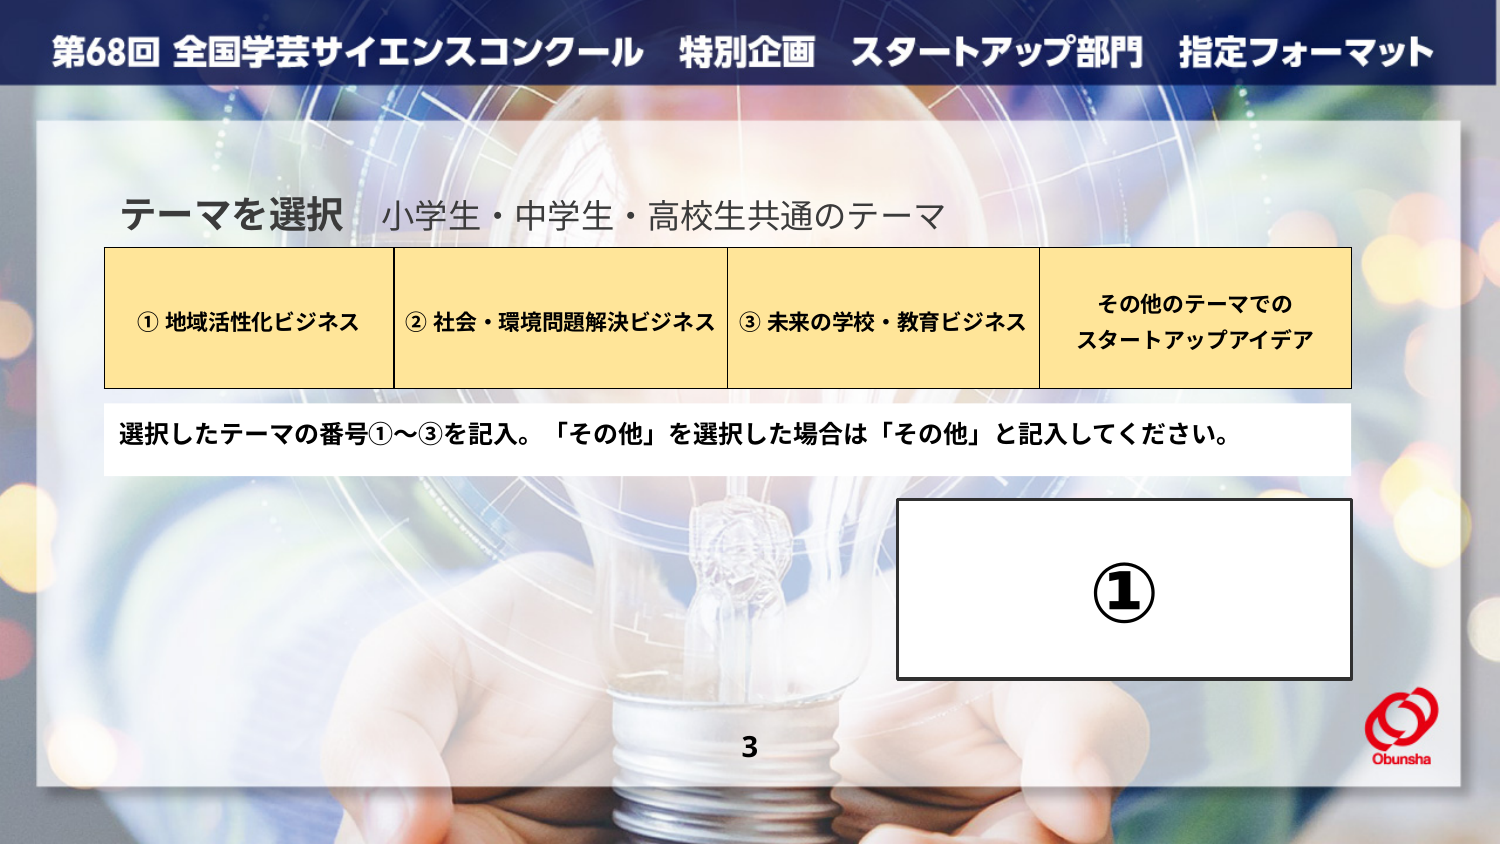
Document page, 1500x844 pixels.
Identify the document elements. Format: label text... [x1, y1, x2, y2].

table_header ③未来の学校・教育ビジネス [728, 248, 1039, 388]
text_box ① [897, 499, 1352, 680]
table_header その他のテーマでの スタートアップアイデア [1040, 248, 1351, 388]
text_box 選択したテーマの番号①～③を記入。「その他」を選択した場合は「その他」と記入してください。 [104, 403, 1352, 477]
picture [0, 0, 1500, 844]
table_header ②社会・環境問題解決ビジネス [395, 248, 727, 388]
text_box テーマを選択 小学生・中学生・高校生共通のテーマ [104, 175, 1490, 242]
table_header ①地域活性化ビジネス [105, 248, 393, 388]
